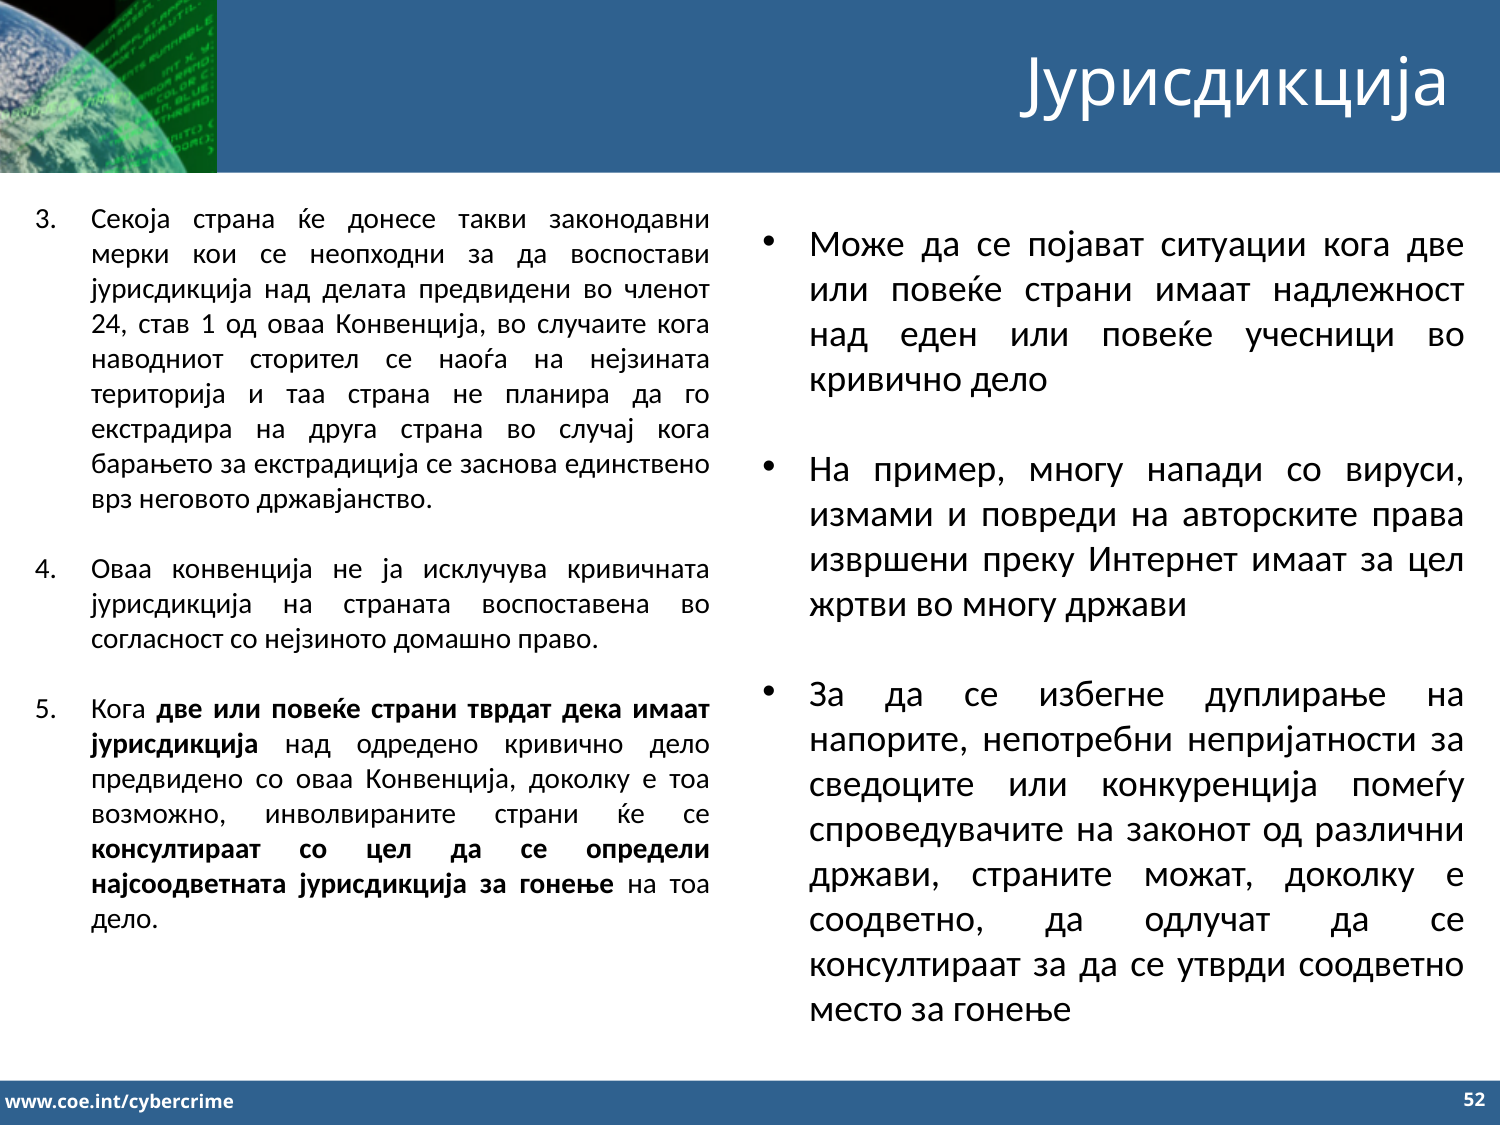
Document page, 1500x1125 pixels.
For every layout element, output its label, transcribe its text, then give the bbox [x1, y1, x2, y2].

text_box Јурисдикција [230, 31, 1483, 126]
text_box Може да се појават ситуации кога две или повеќе страни имаат надлежност над еден или повеќе учесници во кривично дело На пример, многу напади со вируси, измами и повреди на авторските права извршени преку Интернет имаат за цел жртви во многу држави За да се избегне дуплирање на напорите, непотребни непријатности за сведоците или конкуренција помеѓу спроведувачите на законот од различни држави, страните можат, доколку е соодветно, да одлучат да се консултираат за да се утврди соодветно место за гонење [747, 211, 1480, 1036]
text_box Секоја страна ќе донесе такви законодавни мерки кои се неопходни за да воспостави јурисдикција над делата предвидени во членот 24, став 1 од оваа Конвенција, во случаите кога наводниот сторител се наоѓа на нејзината територија и таа страна не планира да го екстрадира на друга страна во случај кога барањето за екстрадиција се заснова единствено врз неговото државјанство. Оваа конвенција не ја исклучува кривичната јурисдикција на страната воспоставена во согласност со нејзиното домашно право. Кога две или повеќе страни тврдат дека имаат јурисдикција над одредено кривично дело предвидено со оваа Конвенција, доколку е тоа возможно, инволвираните страни ќе се консултираат со цел да се определи најсоодветната јурисдикција за гонење на тоа дело. [19, 192, 726, 942]
picture [0, 0, 217, 173]
